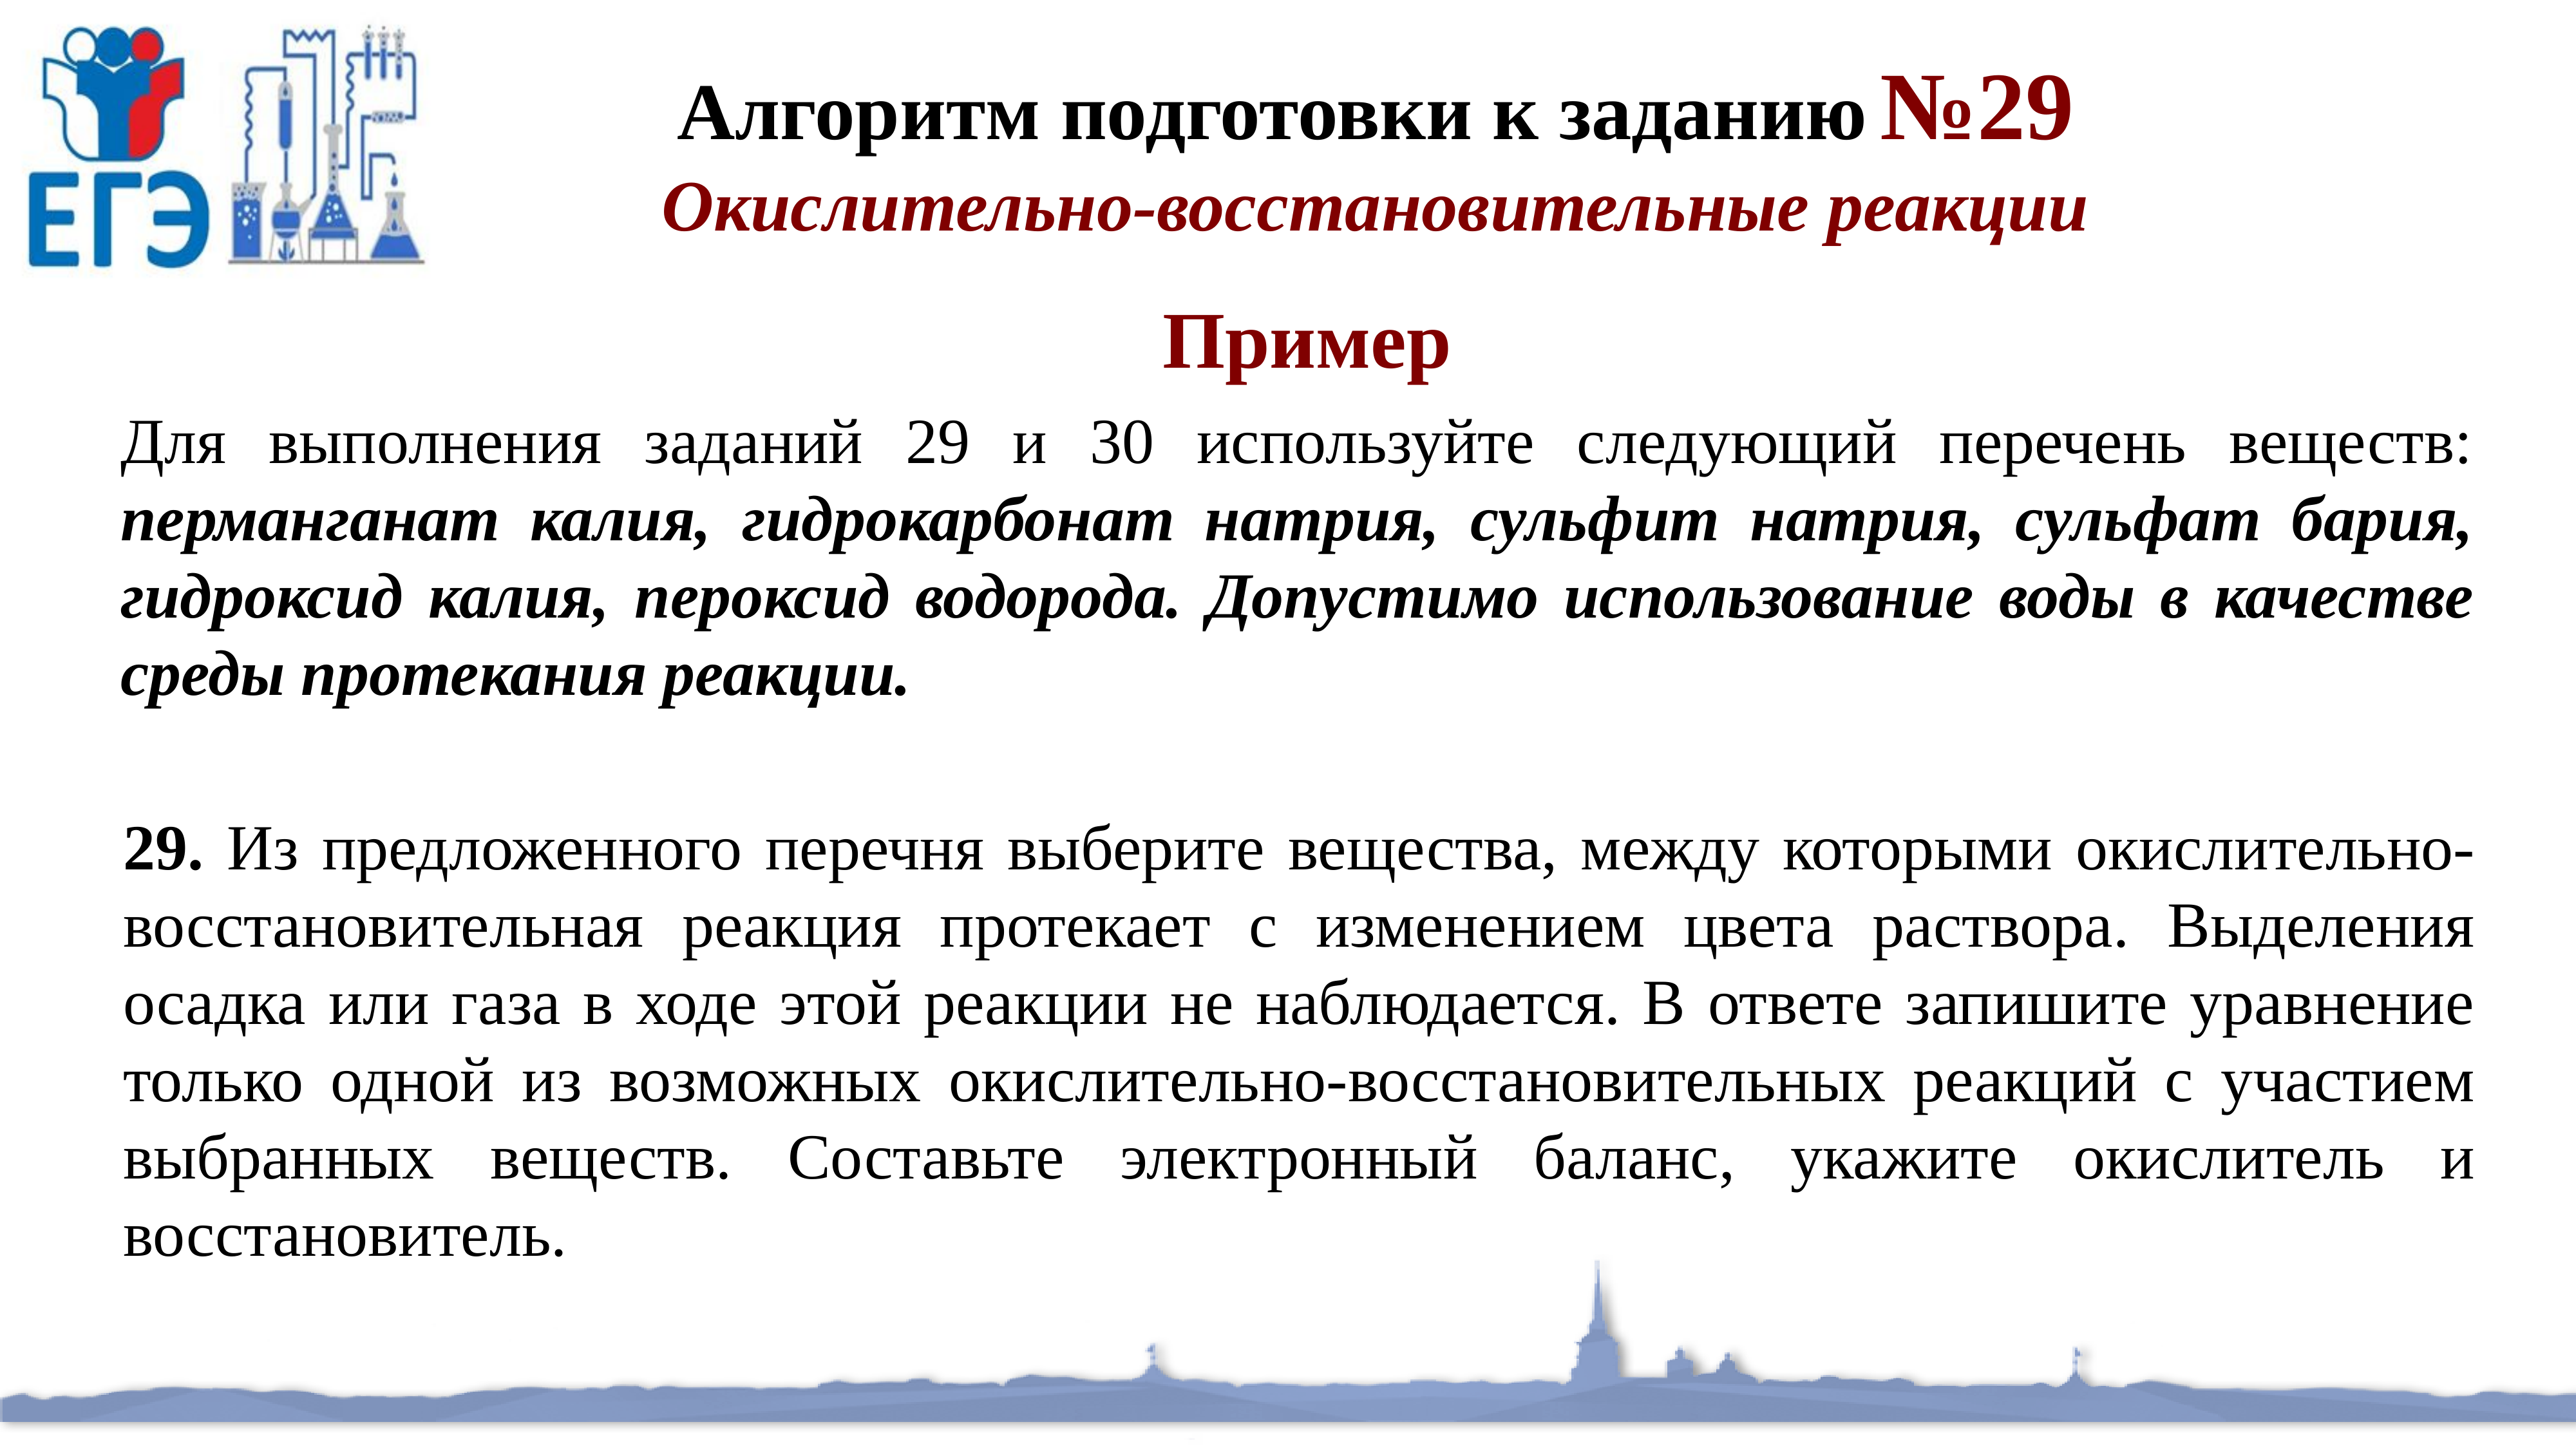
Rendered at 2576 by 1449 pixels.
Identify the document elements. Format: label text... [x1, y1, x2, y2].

picture [0, 0, 449, 290]
text_box Для выполнения заданий 29 и 30 используйте следующий перечень веществ: перманганат калия, гидрокарбонат натрия, сульфит натрия, сульфат бария, гидроксид калия, пероксид водорода. Допустимо использование воды в качестве среды протекания реакции. [111, 394, 2485, 713]
text_box 29. Из предложенного перечня выберите вещества, между которыми окислительно-восстановительная реакция протекает с изменением цвета раствора. Выделения осадка или газа в ходе этой реакции не наблюдается. В ответе запишите уравнение только одной из возможных окислительно-восстановительных реакций с участием выбранных веществ. Составьте электронный баланс, укажите окислитель и восстановитель. [113, 800, 2487, 1254]
picture [0, 1259, 2576, 1440]
text_box Пример [854, 283, 1760, 390]
text_box Алгоритм подготовки к заданию №29 Окислительно-восстановительные реакции [481, 37, 2269, 251]
